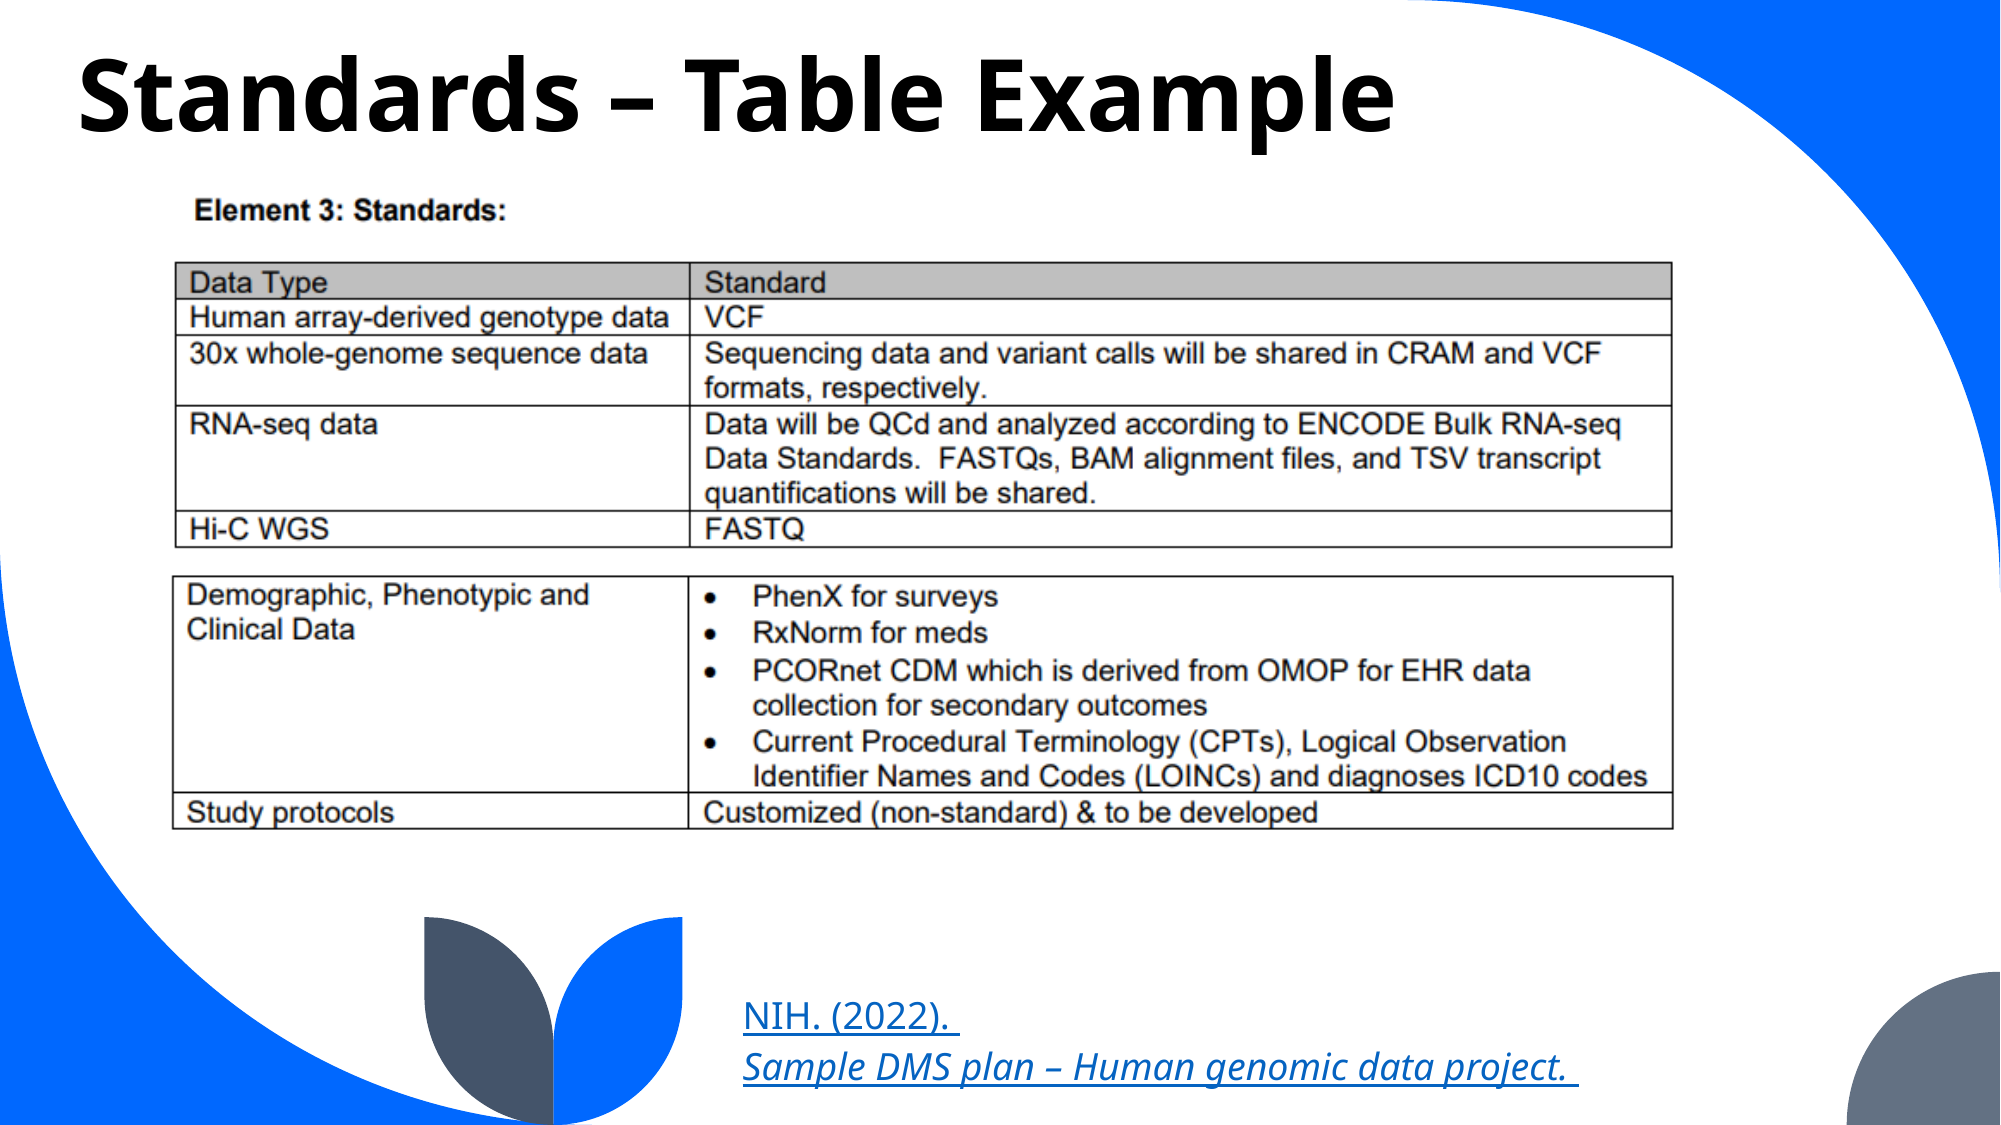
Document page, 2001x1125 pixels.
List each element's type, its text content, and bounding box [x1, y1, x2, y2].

title Standards – Table Example [62, 34, 1790, 161]
text_box NIH. (2022). Sample DMS plan – Human genomic data project. [727, 984, 1595, 1102]
picture [150, 176, 1693, 849]
